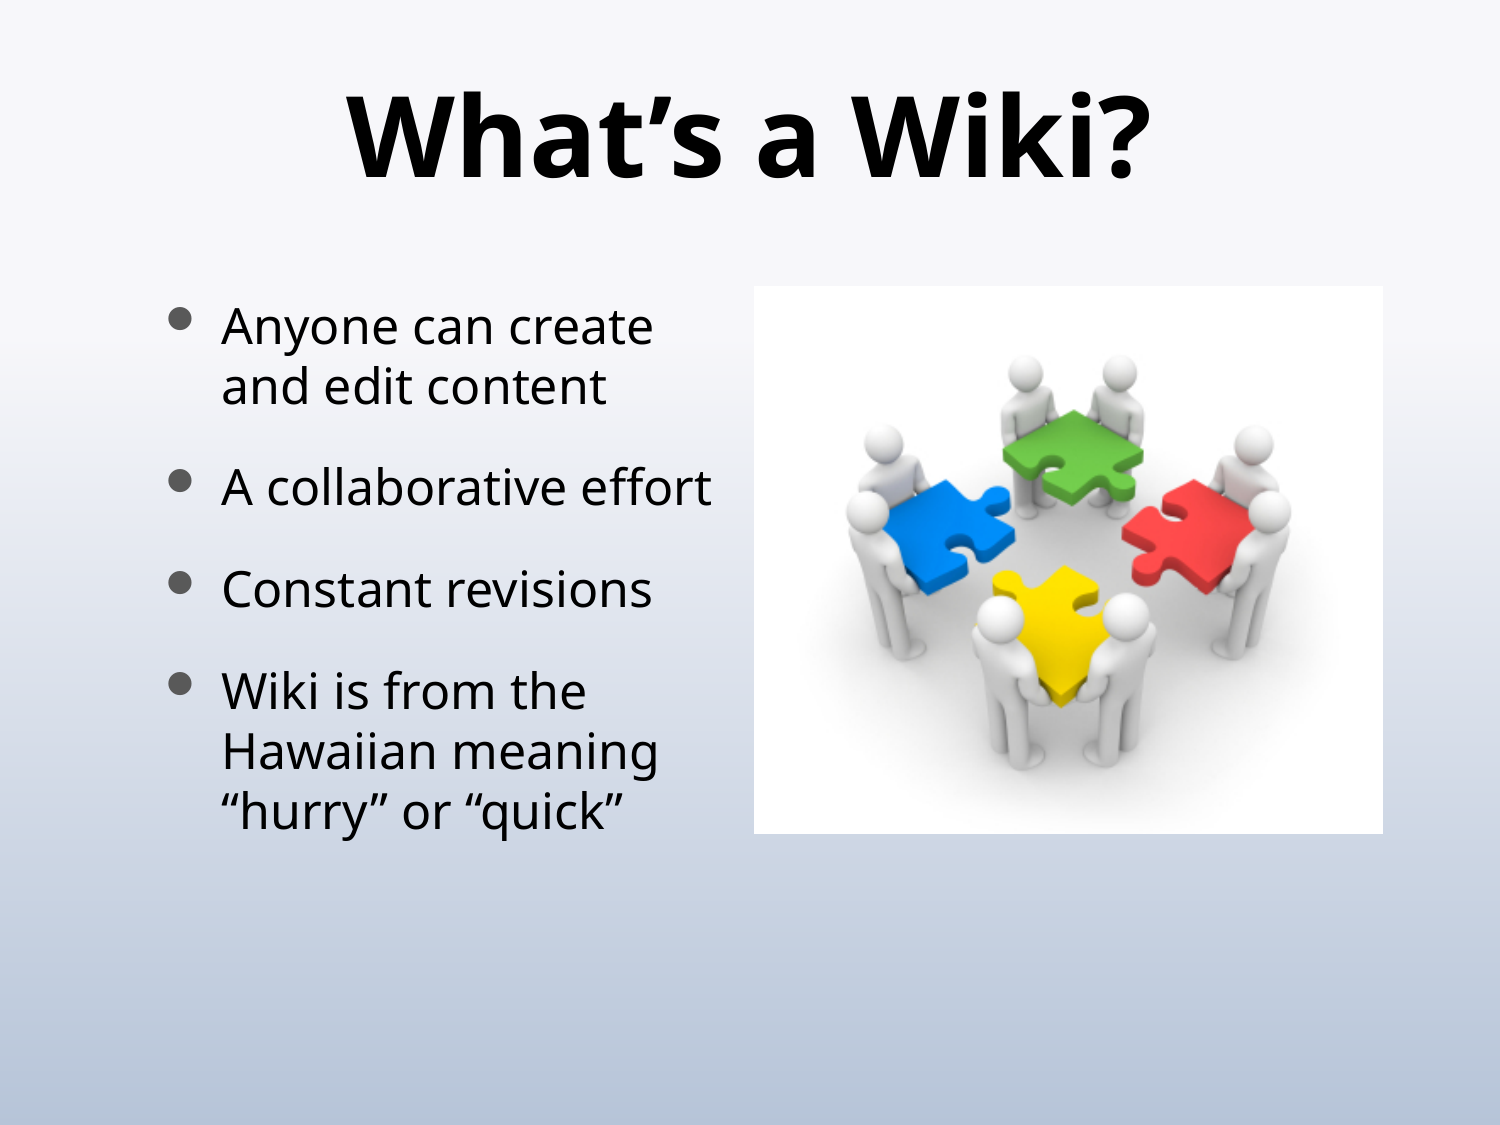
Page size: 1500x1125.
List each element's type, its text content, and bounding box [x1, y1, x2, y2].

picture [752, 284, 1384, 835]
title What’s a Wiki? [150, 37, 1350, 245]
list Anyone can create and edit content A collaborative effort Constant revisions Wiki is from the Hawaiian meaning “hurry” or “quick” [150, 286, 755, 946]
